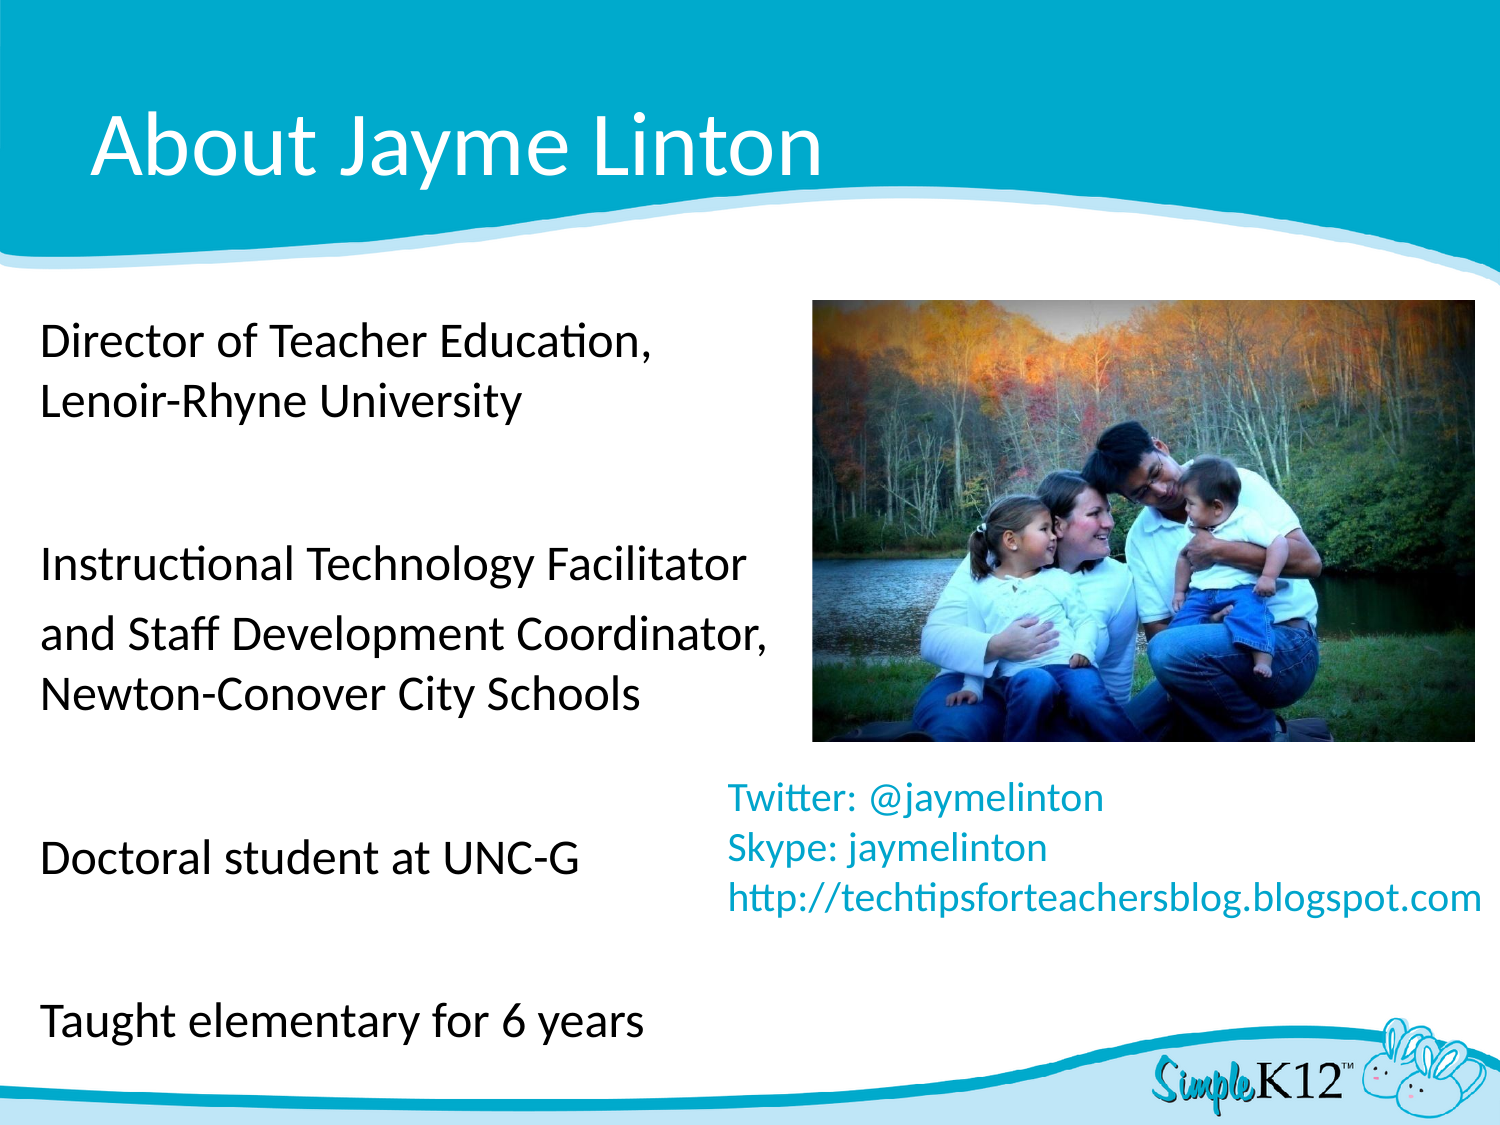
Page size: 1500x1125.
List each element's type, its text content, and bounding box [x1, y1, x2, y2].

picture [0, 0, 1500, 1125]
text_box Twitter: @jaymelinton Skype: jaymelinton http://techtipsforteachersblog.blogspot.com [712, 762, 1500, 928]
text_box [812, 299, 1475, 742]
title About Jayme Linton [75, 37, 1425, 241]
list Director of Teacher Education, Lenoir-Rhyne University Instructional Technology Facilitator and Staff Development Coordinator, Newton-Conover City Schools Doctoral student at UNC-G Taught elementary for 6 years Instructional Coach for 3 years [24, 299, 800, 1125]
picture [800, 928, 1500, 1125]
